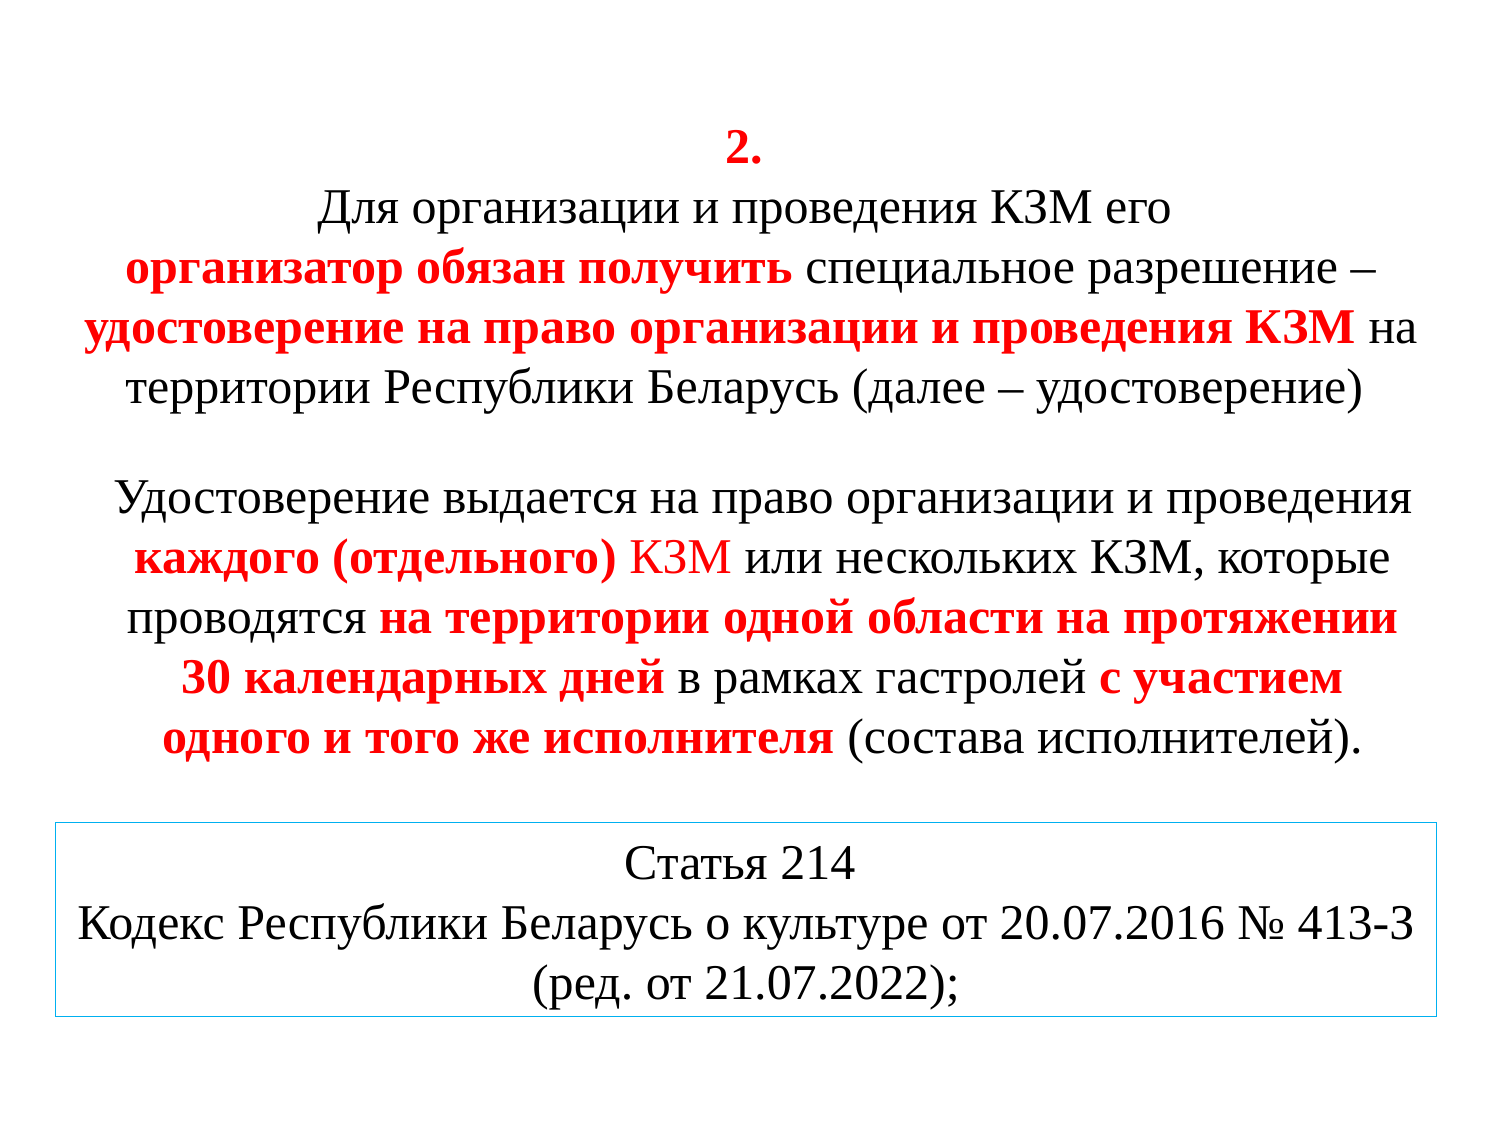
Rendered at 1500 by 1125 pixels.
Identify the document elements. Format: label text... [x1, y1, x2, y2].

text_box Статья 214 Кодекс Республики Беларусь о культуре от 20.07.2016 № 413-З (ред. от 21.07.2022); [55, 822, 1437, 1017]
text_box Удостоверение выдается на право организации и проведения каждого (отдельного) КЗМ или нескольких КЗМ, которые проводятся на территории одной области на протяжении 30 календарных дней в рамках гастролей с участием одного и того же исполнителя (состава исполнителей). [88, 456, 1437, 771]
text_box 2. Для организации и проведения КЗМ его организатор обязан получить специальное разрешение – удостоверение на право организации и проведения КЗМ на территории Республики Беларусь (далее – удостоверение) [30, 105, 1472, 421]
